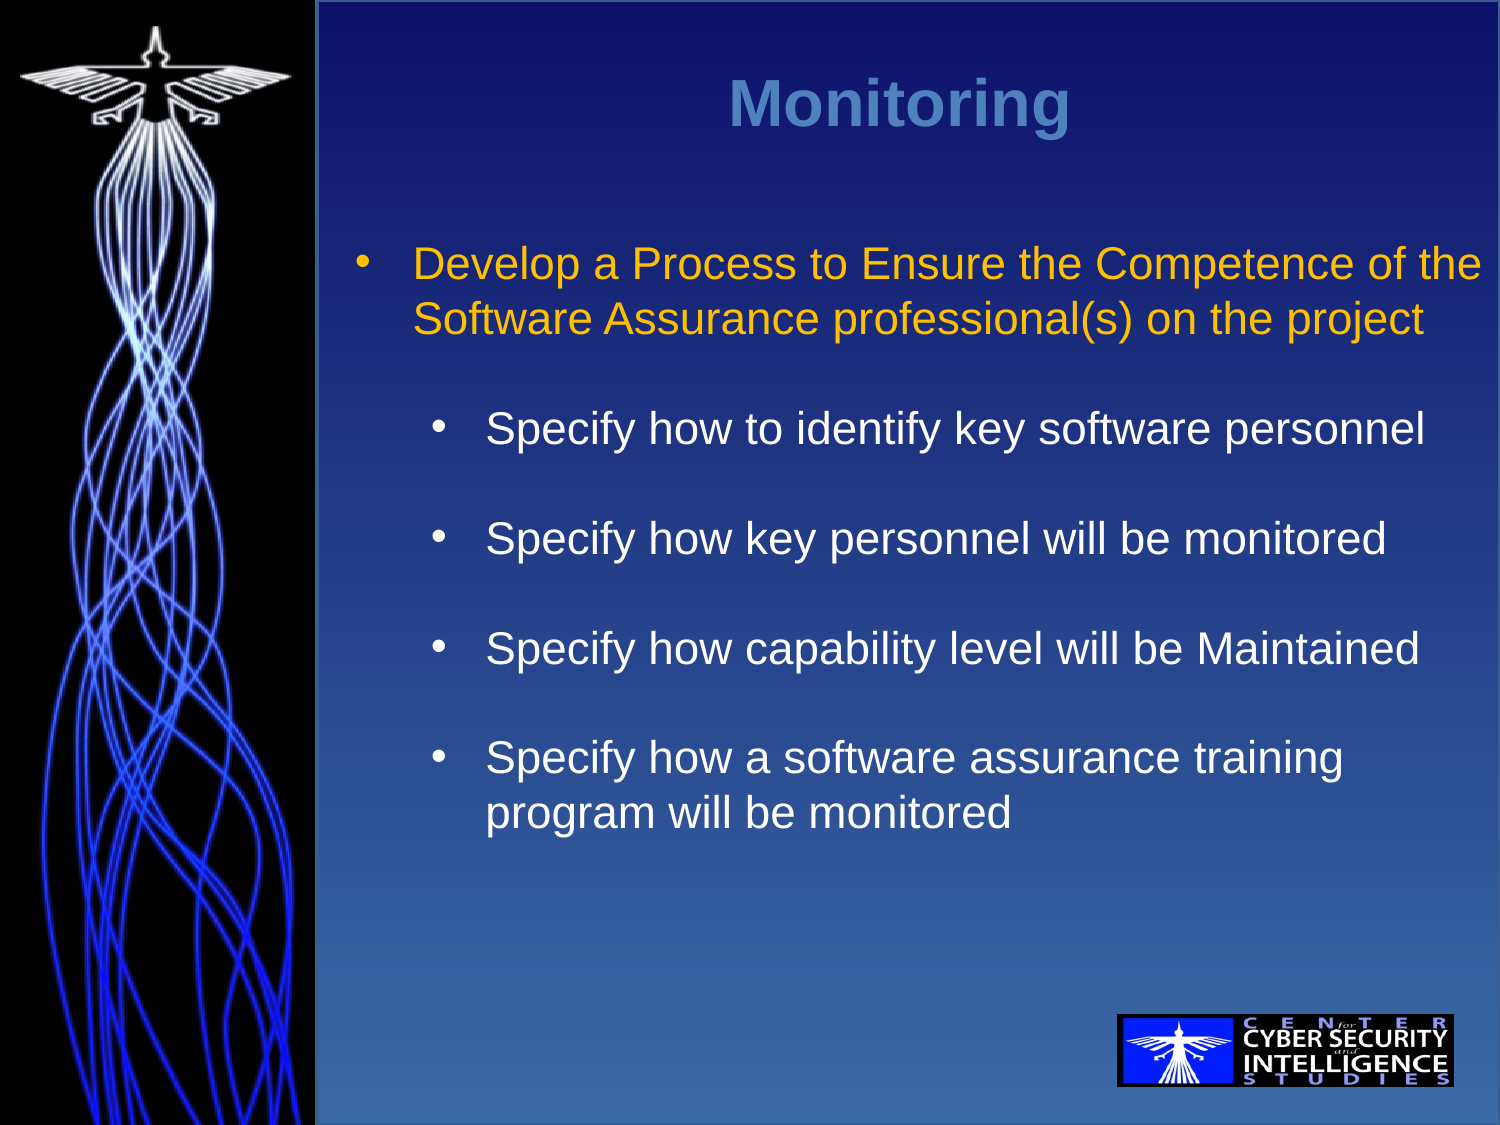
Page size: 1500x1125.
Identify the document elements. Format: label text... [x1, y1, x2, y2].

picture [1117, 1013, 1455, 1087]
text_box [317, 0, 1500, 1125]
picture [0, 0, 316, 1125]
text_box Develop a Process to Ensure the Competence of the Software Assurance professional(s) on the project Specify how to identify key software personnel Specify how key personnel will be monitored Specify how capability level will be Maintained Specify how a software assurance training program will be monitored [338, 224, 1500, 938]
text_box Monitoring [352, 51, 1448, 148]
